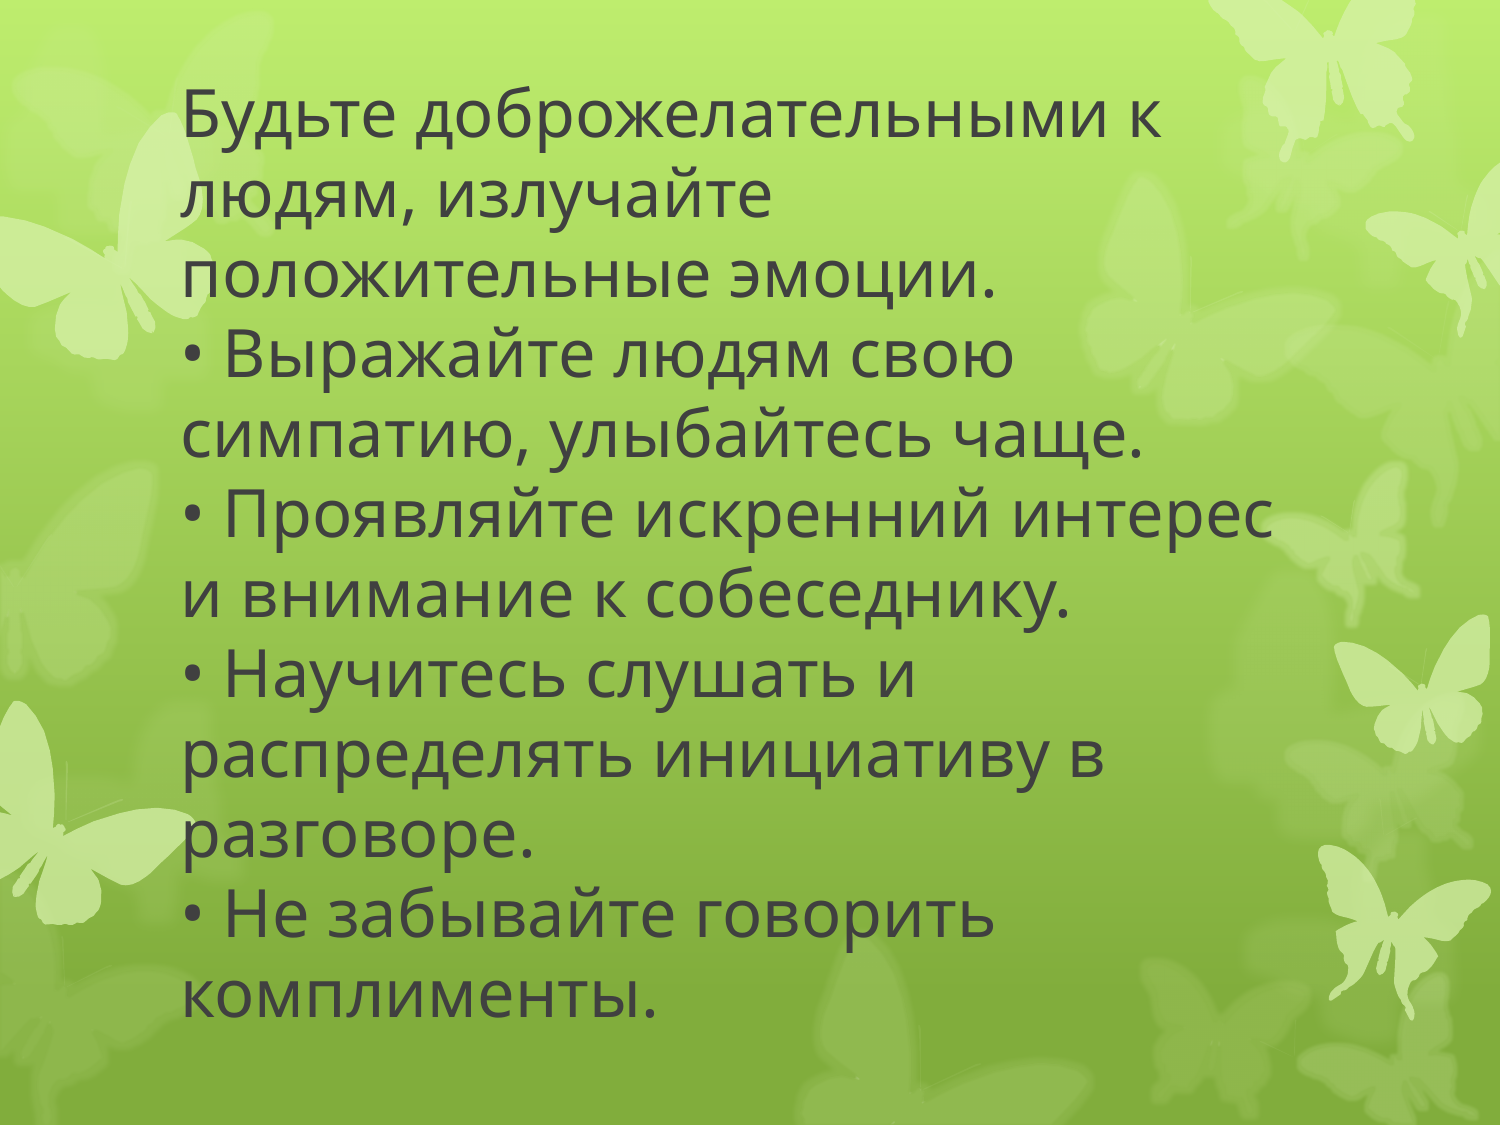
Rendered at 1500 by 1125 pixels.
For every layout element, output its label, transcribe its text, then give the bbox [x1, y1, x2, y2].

title Будьте доброжелательными к людям, излучайте положительные эмоции. • Выражайте людям свою симпатию, улыбайтесь чаще. • Проявляйте искренний интерес и внимание к собеседнику. • Научитесь слушать и распределять инициативу в разговоре. • Не забывайте говорить комплименты. [165, 110, 1335, 1071]
